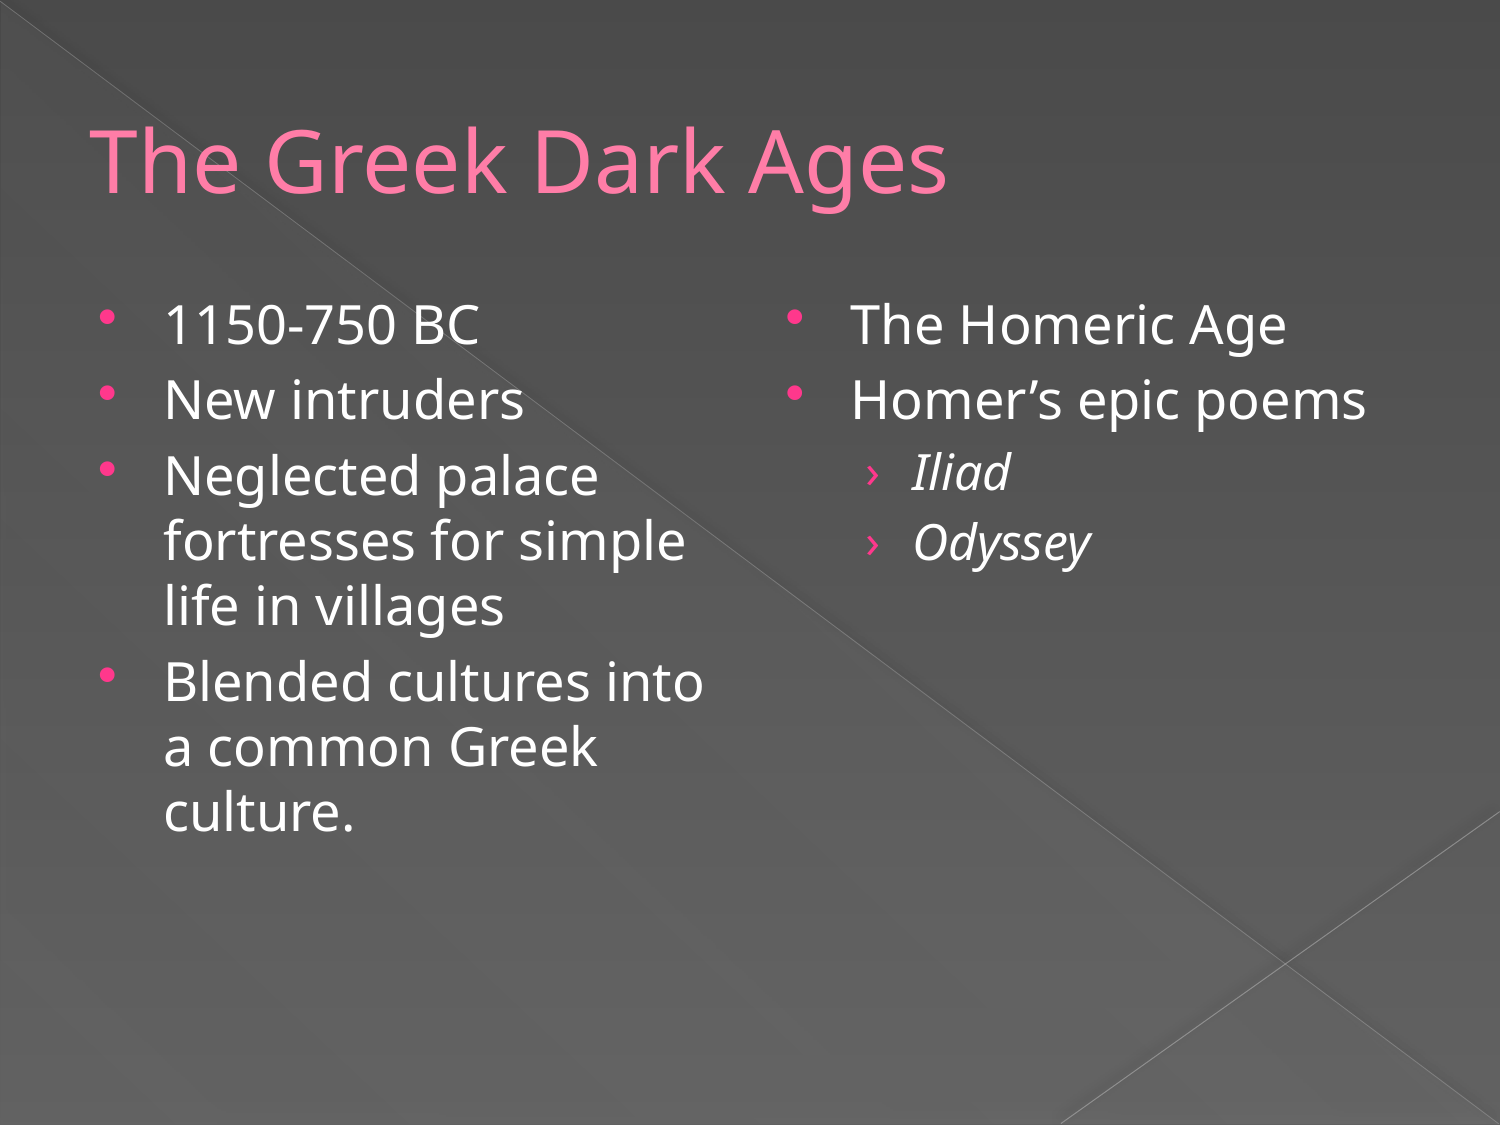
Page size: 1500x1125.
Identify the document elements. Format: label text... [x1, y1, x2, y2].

list The Homeric Age Homer’s epic poems Iliad Odyssey [762, 282, 1425, 1025]
title The Greek Dark Ages [75, 43, 1425, 274]
list 1150-750 BC New intruders Neglected palace fortresses for simple life in villages Blended cultures into a common Greek culture. [75, 282, 738, 1025]
